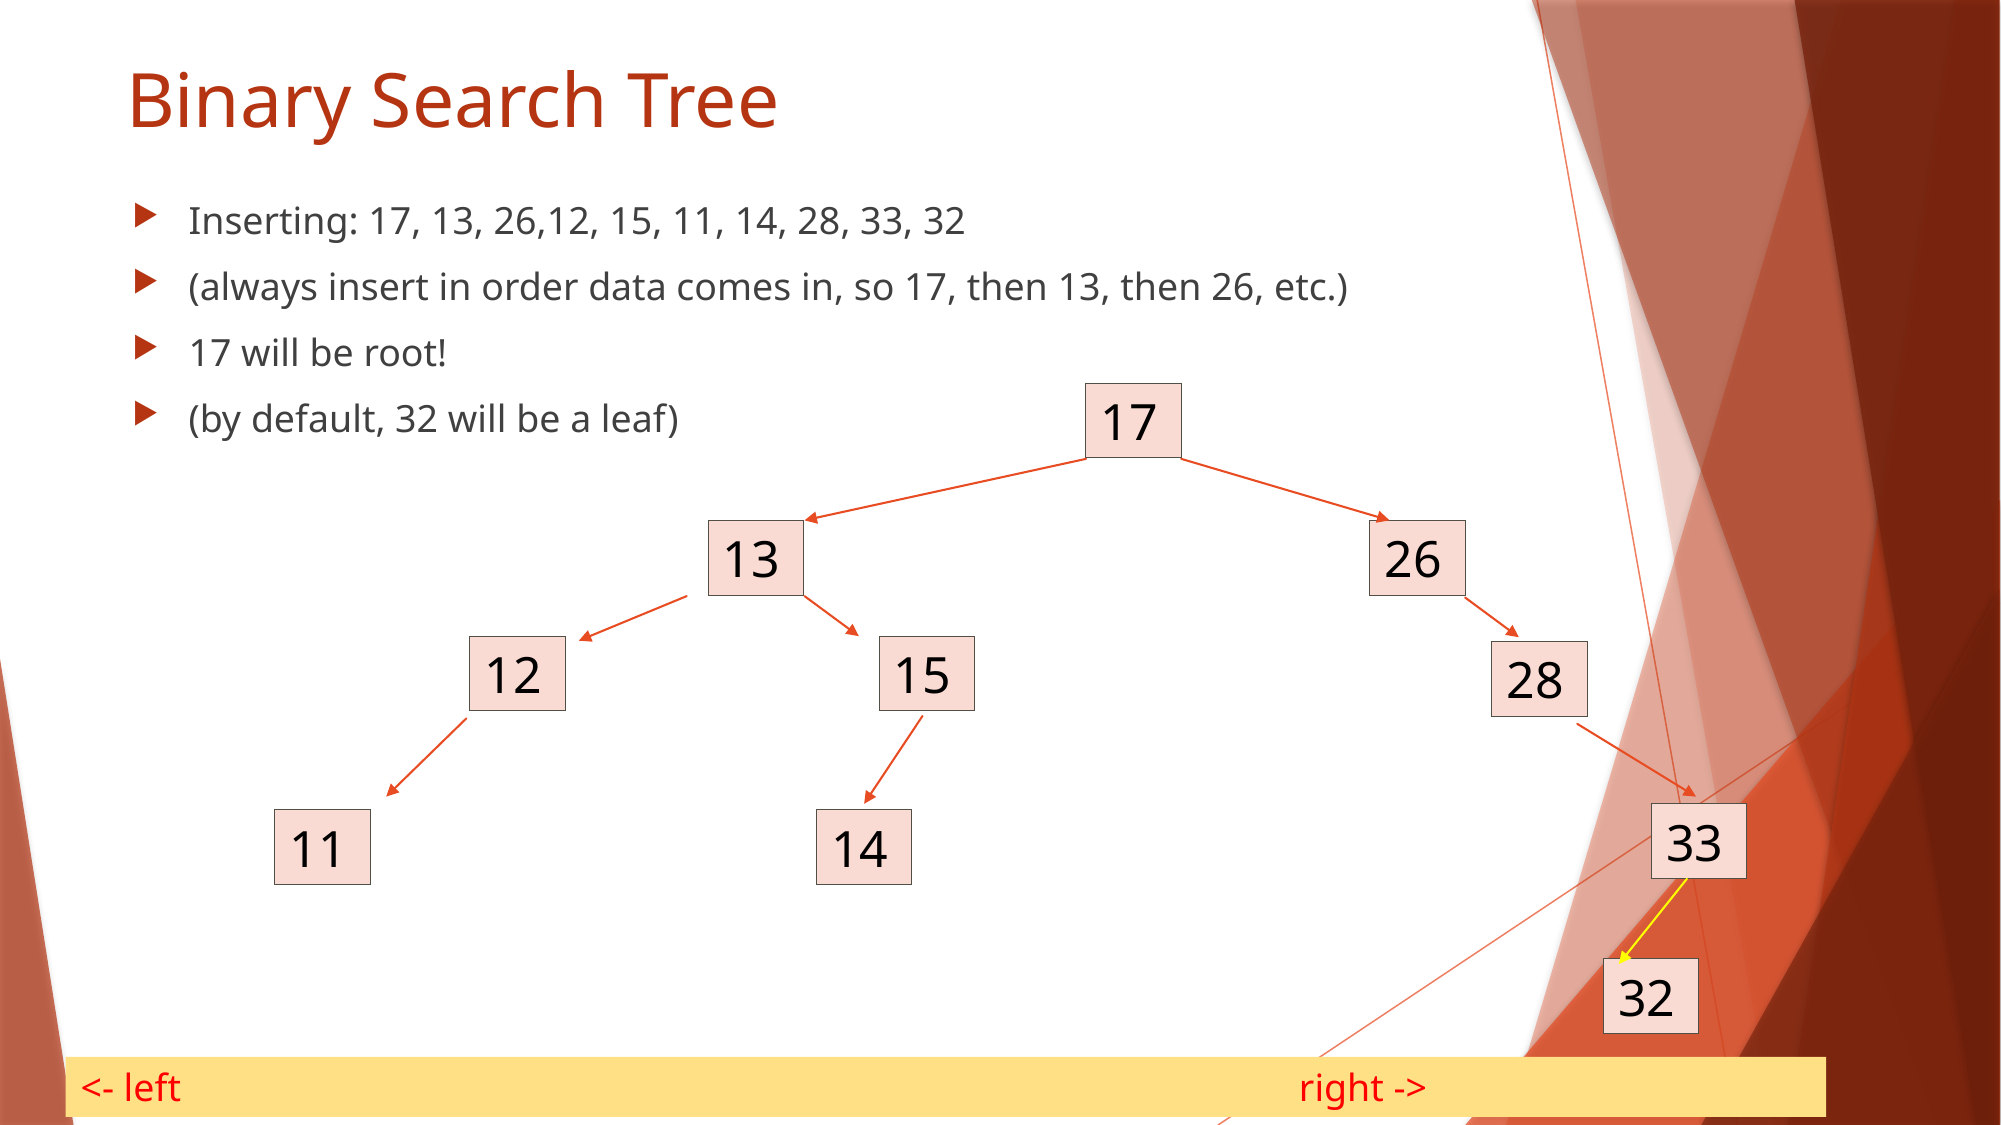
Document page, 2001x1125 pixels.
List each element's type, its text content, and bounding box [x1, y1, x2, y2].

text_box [863, 715, 923, 805]
title Binary Search Tree [111, 45, 1522, 153]
footer <- left right -> [65, 1056, 1827, 1117]
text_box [803, 458, 1087, 521]
text_box 12 [469, 636, 566, 711]
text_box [1180, 458, 1391, 521]
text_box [1464, 596, 1520, 638]
text_box 33 [1651, 803, 1747, 879]
text_box 28 [1491, 641, 1588, 717]
text_box 26 [1369, 520, 1466, 596]
list Inserting: 17, 13, 26,12, 15, 11, 14, 28, 33, 32 (always insert in order data comes in, so 17, then 13, then 26, etc.) 17 will be root! (by default, 32 will be a leaf) [117, 189, 1557, 1036]
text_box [803, 595, 860, 637]
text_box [385, 717, 467, 798]
text_box 13 [708, 520, 804, 596]
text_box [578, 595, 688, 642]
text_box 14 [816, 809, 912, 885]
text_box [1576, 723, 1697, 798]
text_box 15 [879, 636, 975, 711]
text_box 11 [274, 809, 371, 885]
text_box 32 [1603, 958, 1699, 1034]
text_box 17 [1085, 383, 1182, 458]
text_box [1618, 878, 1688, 965]
